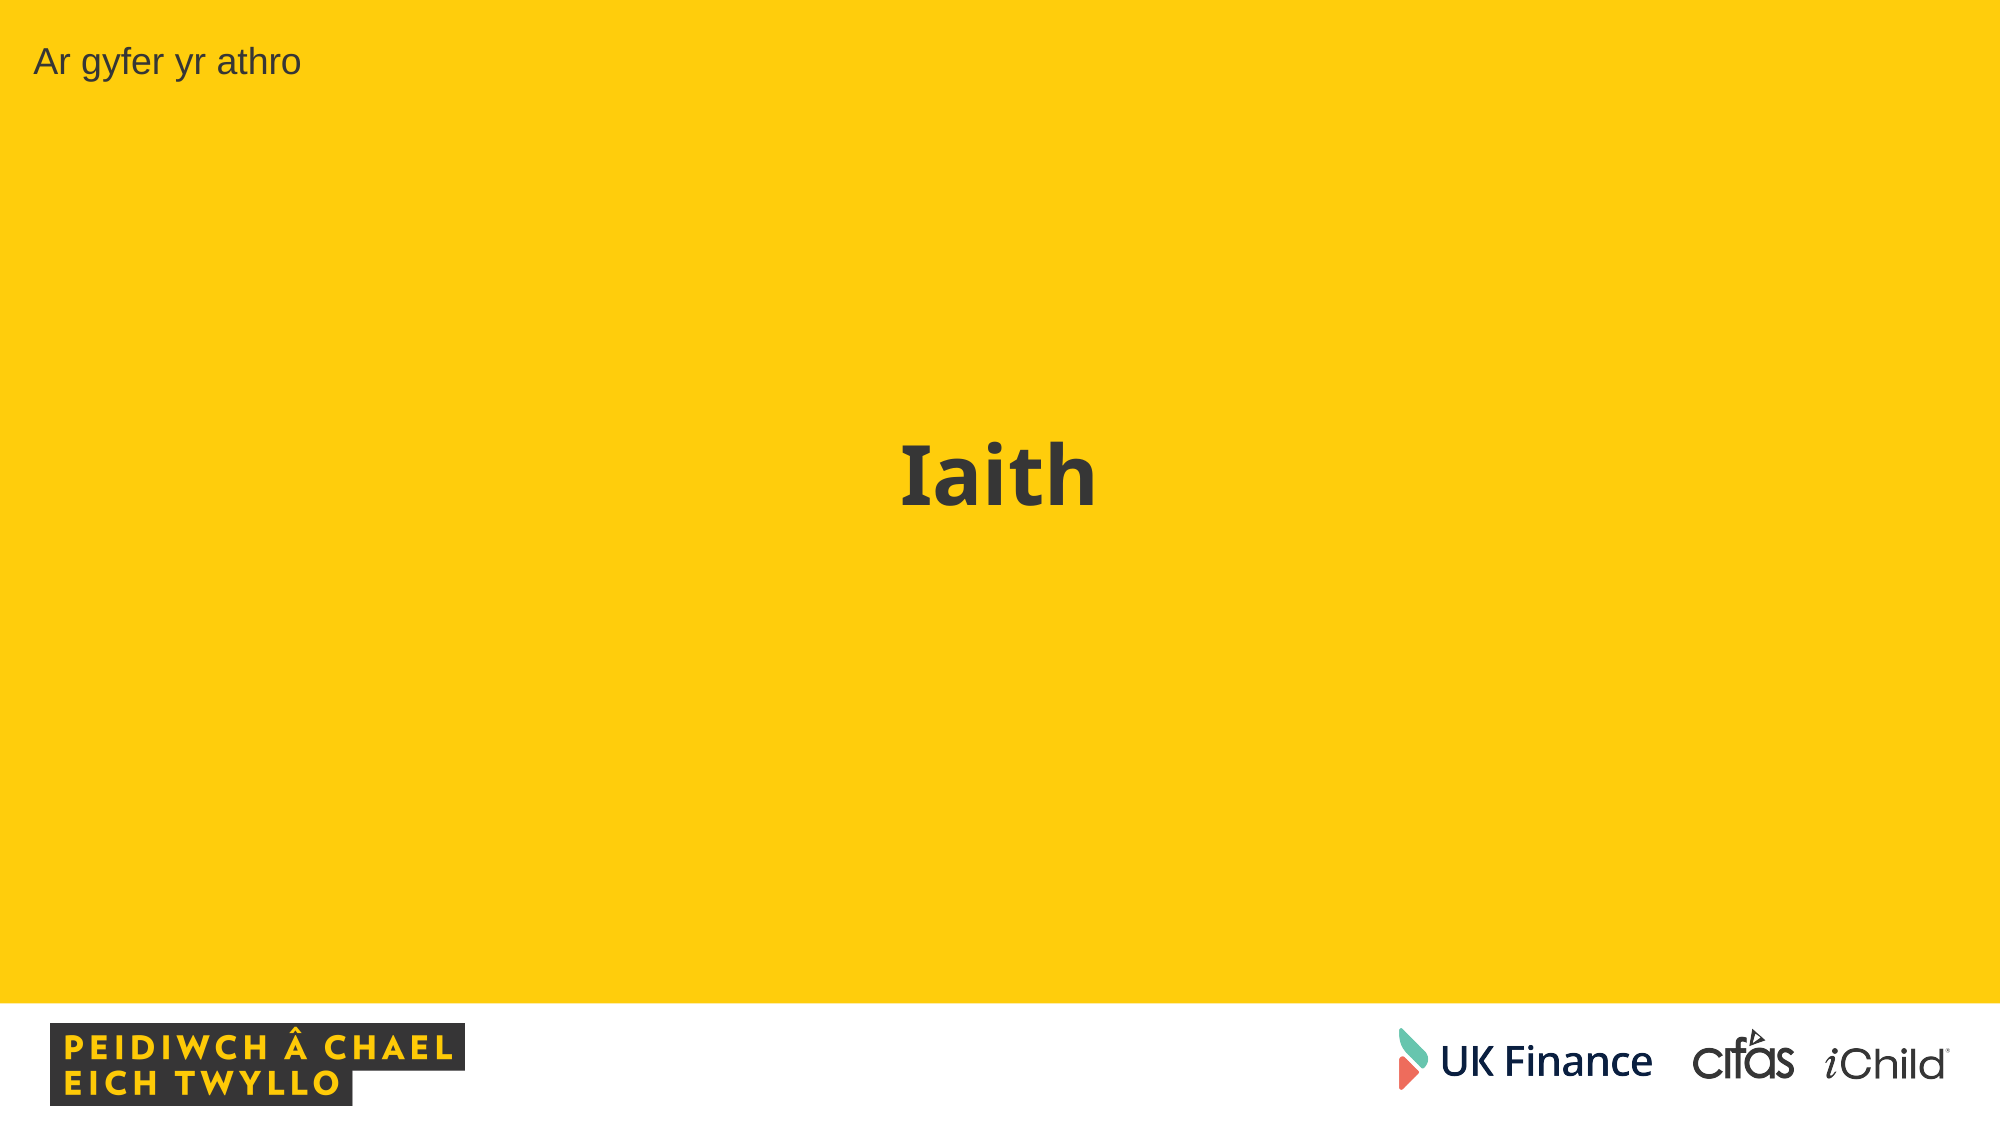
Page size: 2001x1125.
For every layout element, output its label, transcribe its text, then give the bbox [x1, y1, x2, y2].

title Iaith [0, 380, 2000, 578]
picture [1685, 1018, 1950, 1097]
picture [1398, 1028, 1652, 1090]
picture [50, 1023, 465, 1106]
text_box Ar gyfer yr athro [18, 29, 345, 90]
text_box [0, 1002, 2000, 1125]
